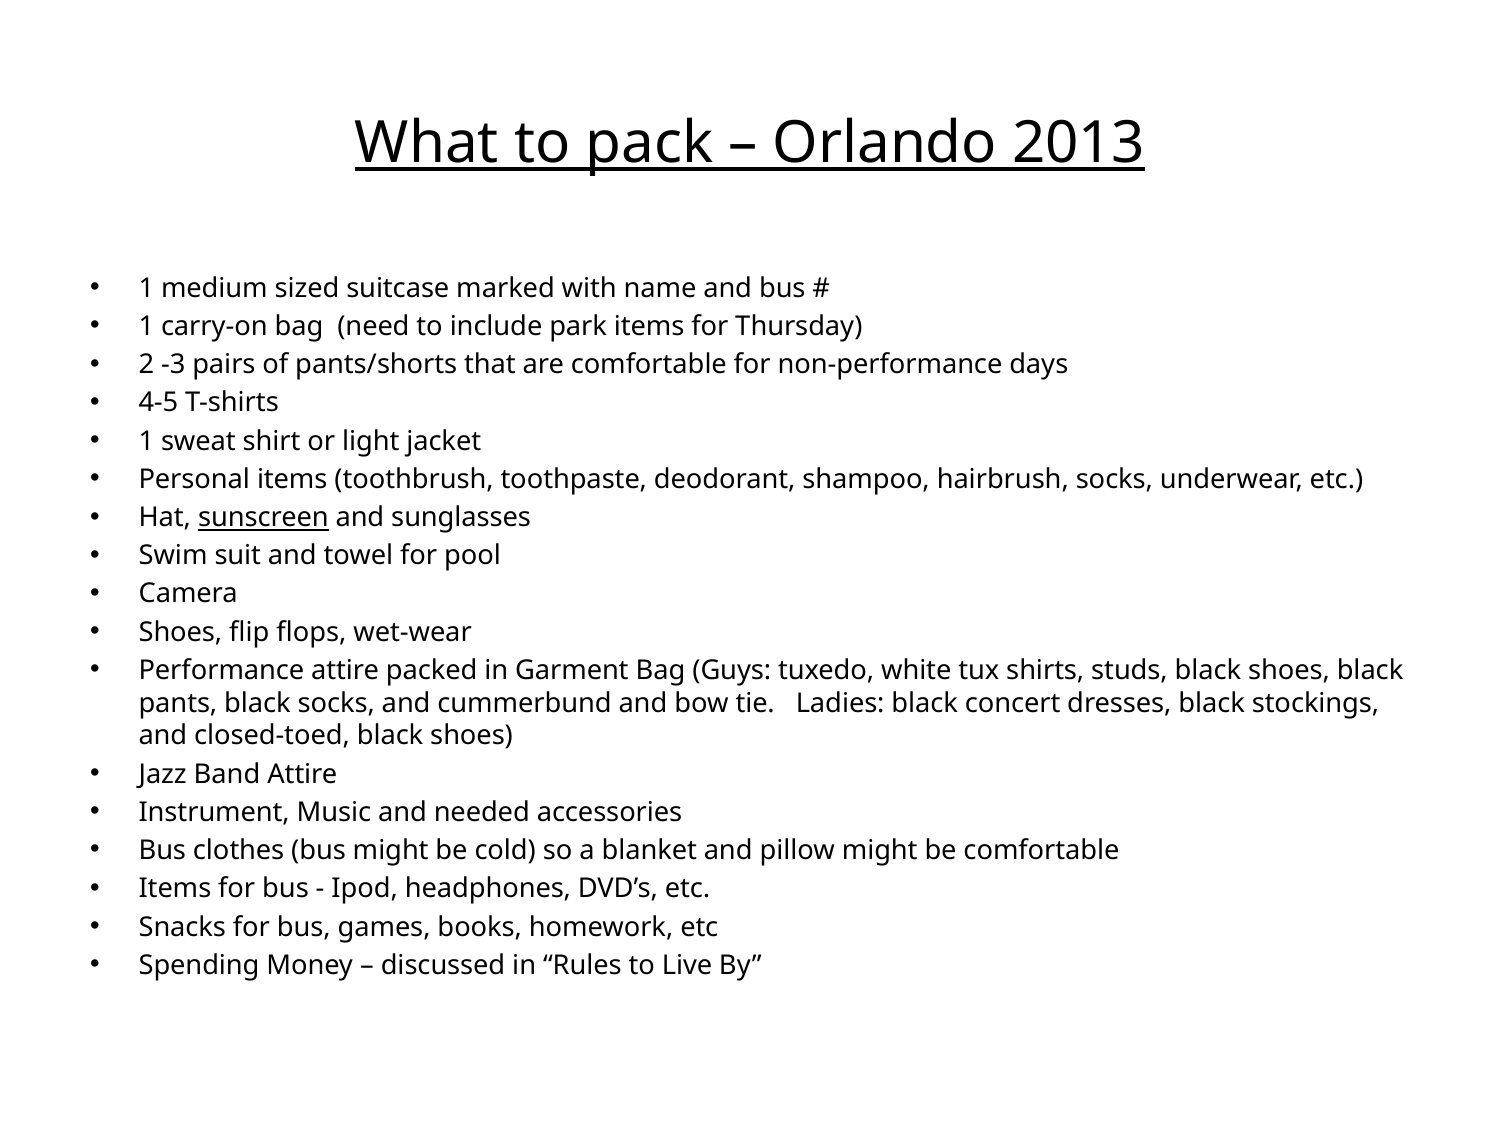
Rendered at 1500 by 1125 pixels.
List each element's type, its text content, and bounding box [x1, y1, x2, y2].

list 1 medium sized suitcase marked with name and bus # 1 carry-on bag (need to include park items for Thursday) 2 -3 pairs of pants/shorts that are comfortable for non-performance days 4-5 T-shirts 1 sweat shirt or light jacket Personal items (toothbrush, toothpaste, deodorant, shampoo, hairbrush, socks, underwear, etc.) Hat, sunscreen and sunglasses Swim suit and towel for pool Camera Shoes, flip flops, wet-wear Performance attire packed in Garment Bag (Guys: tuxedo, white tux shirts, studs, black shoes, black pants, black socks, and cummerbund and bow tie. Ladies: black concert dresses, black stockings, and closed-toed, black shoes) Jazz Band Attire Instrument, Music and needed accessories Bus clothes (bus might be cold) so a blanket and pillow might be comfortable Items for bus - Ipod, headphones, DVD’s, etc. Snacks for bus, games, books, homework, etc Spending Money – discussed in “Rules to Live By” [75, 262, 1425, 1005]
title What to pack – Orlando 2013 [75, 45, 1425, 233]
